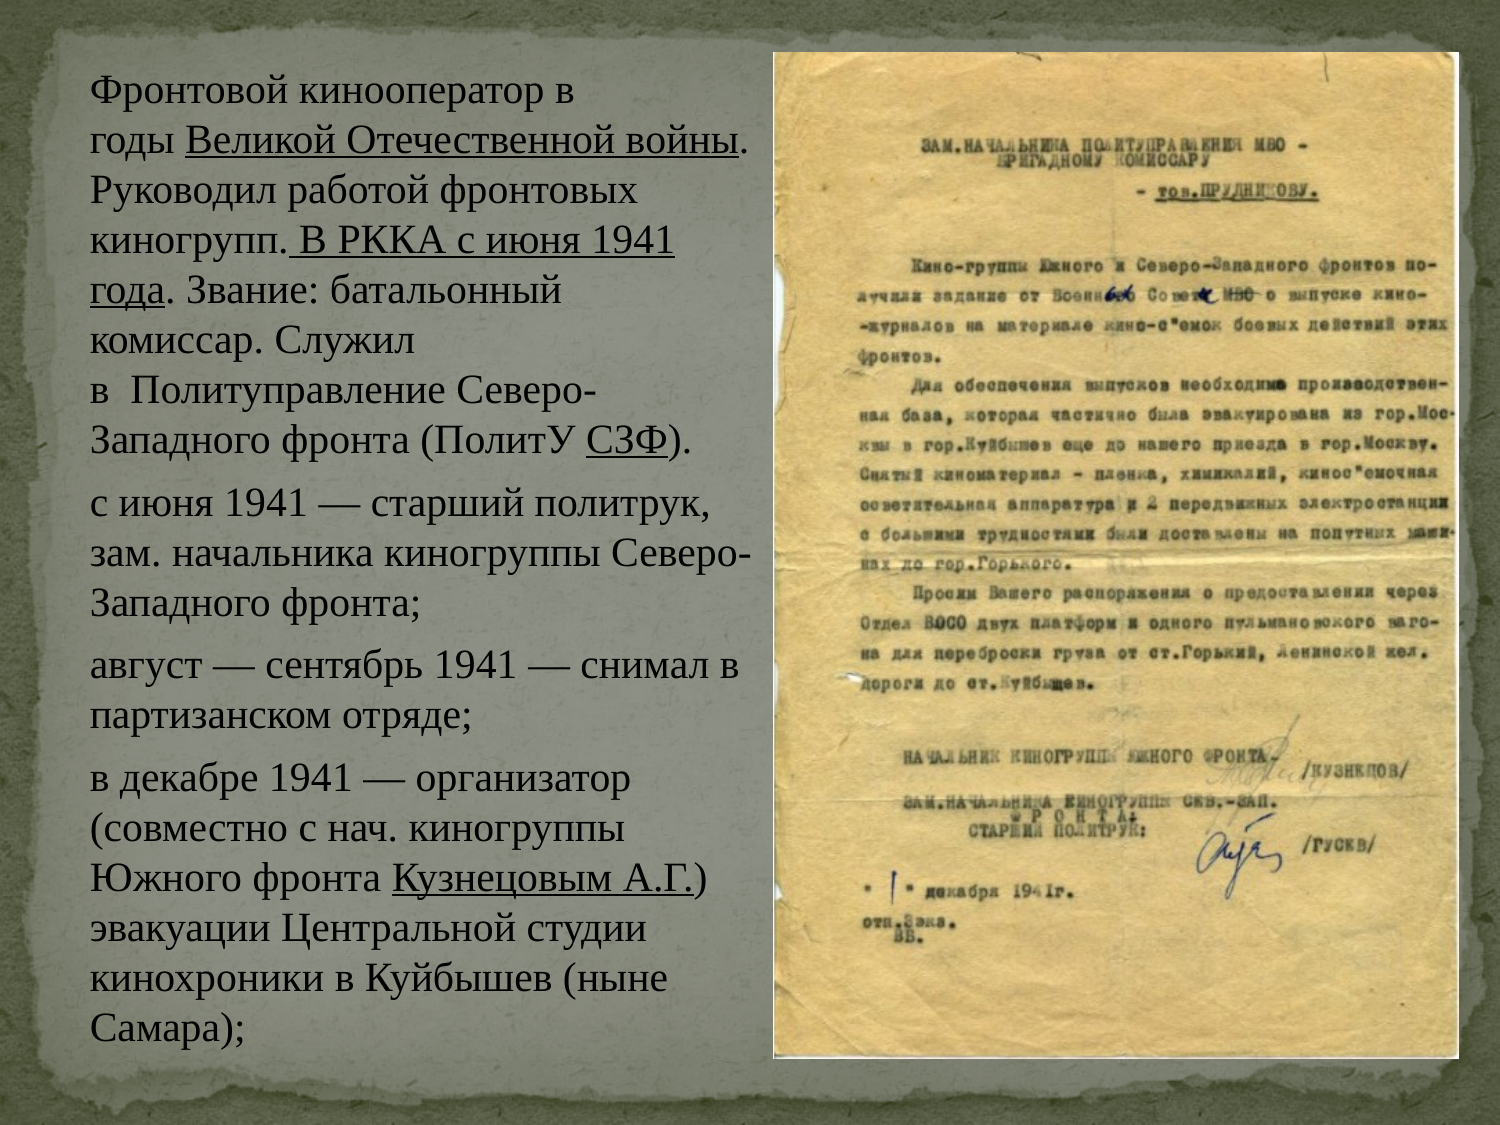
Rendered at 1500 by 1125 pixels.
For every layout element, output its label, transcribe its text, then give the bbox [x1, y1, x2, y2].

picture [773, 52, 1459, 1059]
list Фронтовой кинооператор в годы Великой Отечественной войны. Руководил работой фронтовых киногрупп. В РККА с июня 1941 года. Звание: батальонный комиссар. Служил в Политуправление Северо-Западного фронта (ПолитУ СЗФ). с июня 1941 — старший политрук, зам. начальника киногруппы Северо-Западного фронта; август — сентябрь 1941 — снимал в партизанском отряде; в декабре 1941 — организатор (совместно с нач. киногруппы Южного фронта Кузнецовым А.Г.) эвакуации Центральной студии кинохроники в Куйбышев (ныне Самара); [75, 54, 765, 1059]
